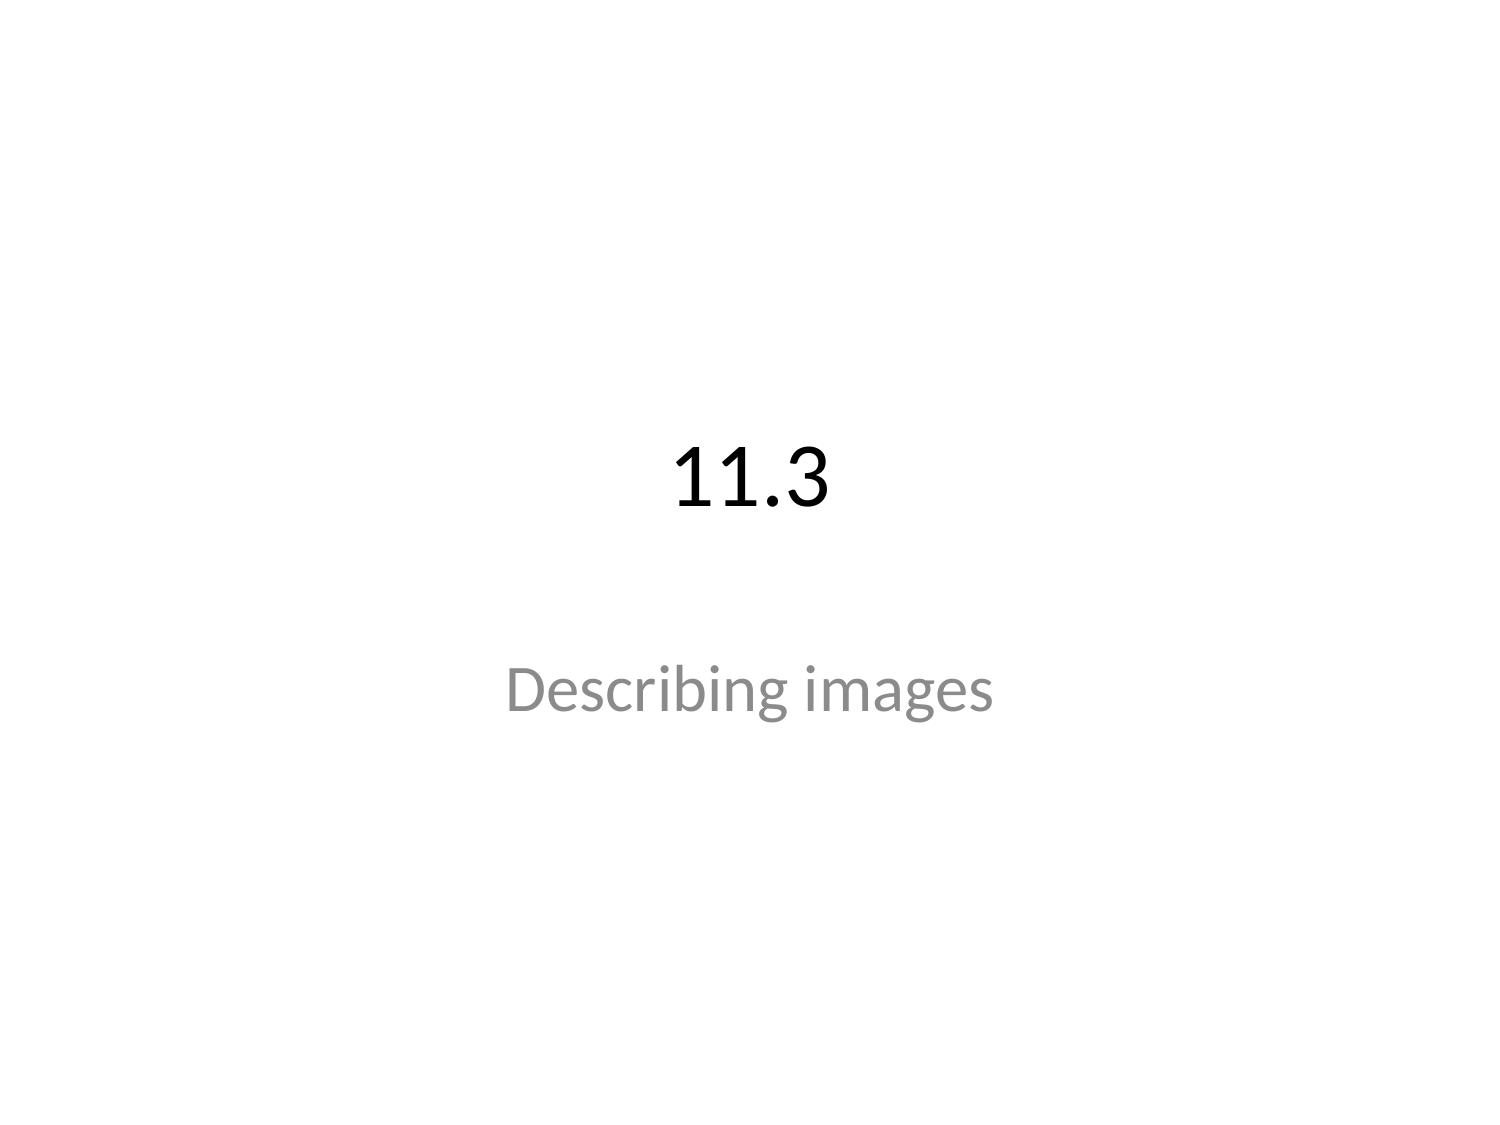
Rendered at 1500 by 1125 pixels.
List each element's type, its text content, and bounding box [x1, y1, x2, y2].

title 11.3 [112, 349, 1388, 591]
subtitle Describing images [225, 637, 1275, 925]
